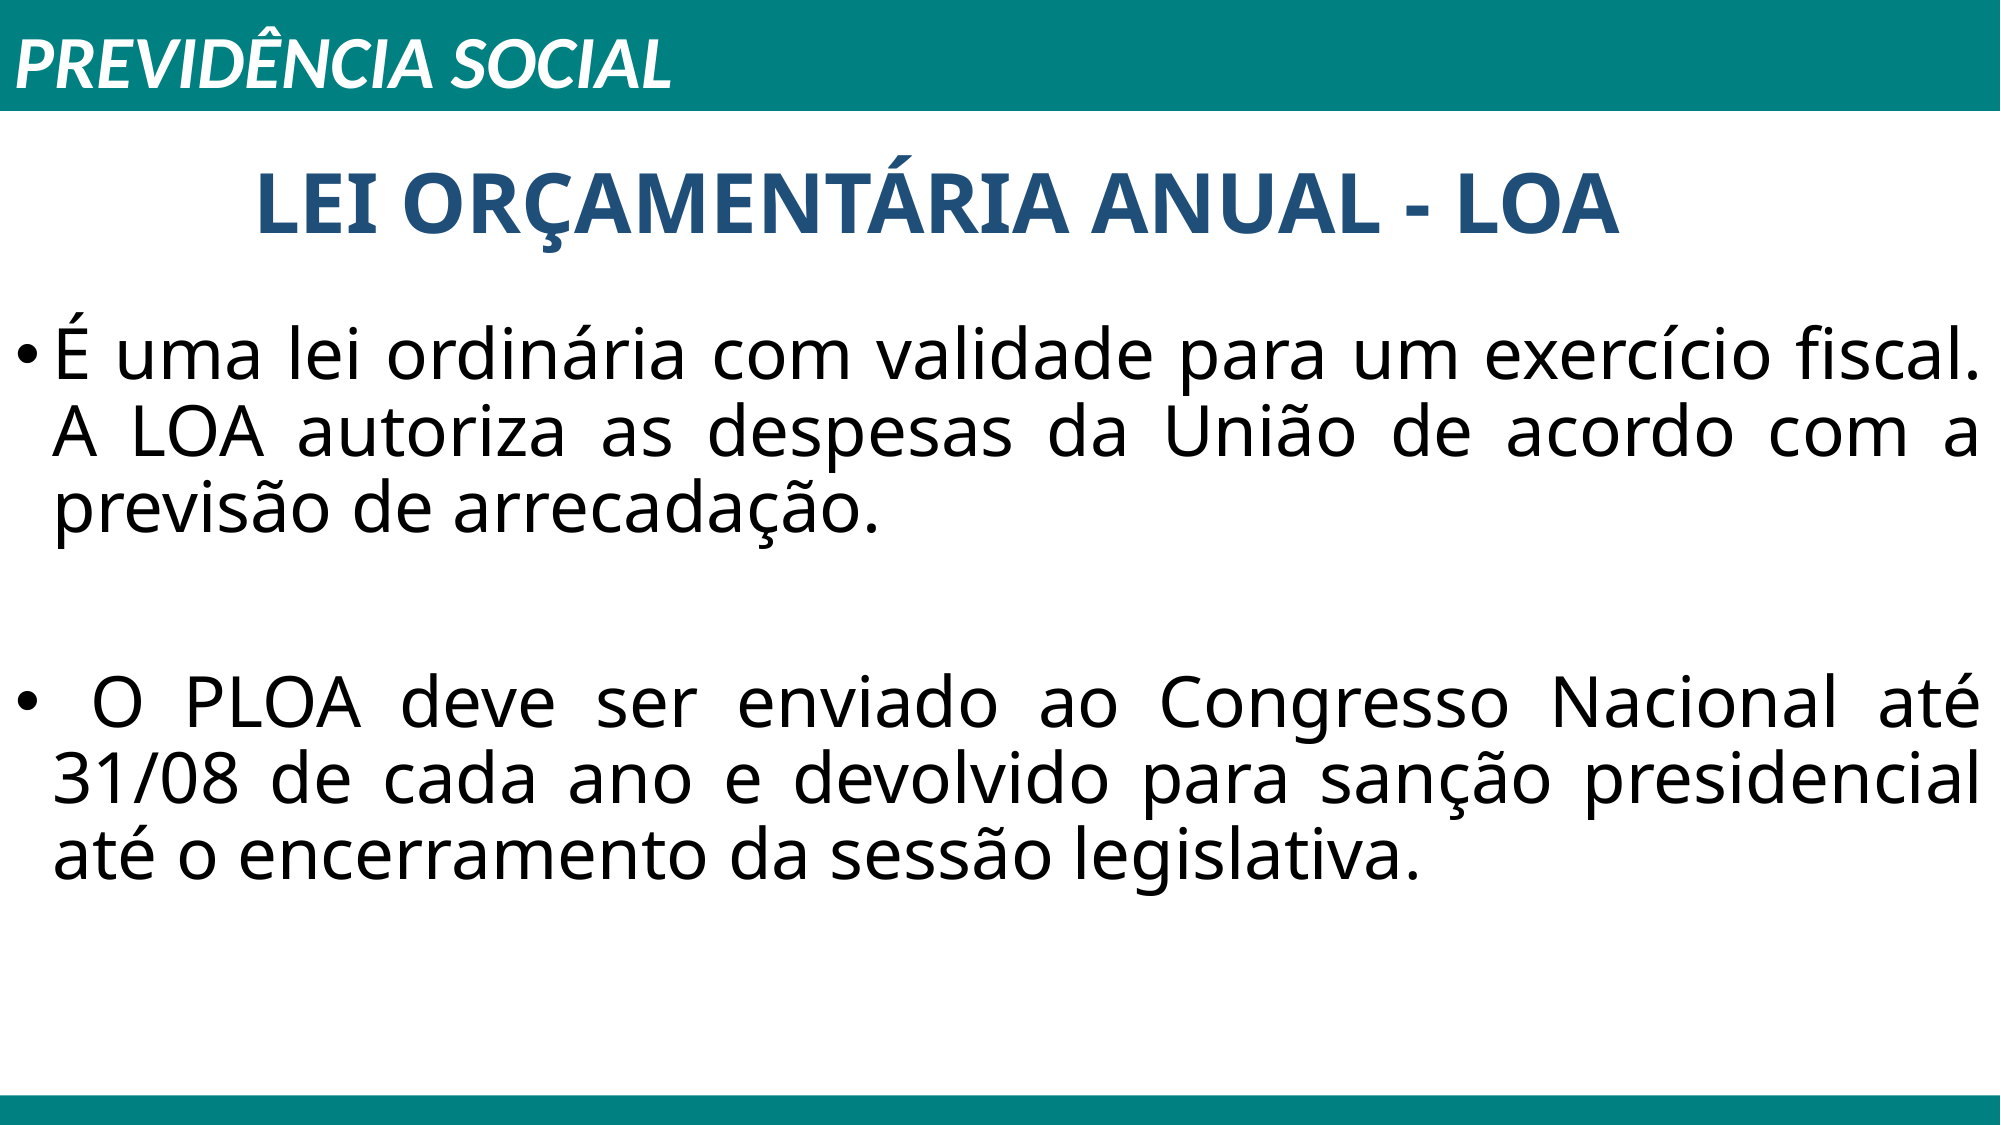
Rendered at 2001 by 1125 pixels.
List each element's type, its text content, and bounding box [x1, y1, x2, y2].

text_box PREVIDÊNCIA SOCIAL [0, 0, 2000, 111]
list É uma lei ordinária com validade para um exercício fiscal. A LOA autoriza as despesas da União de acordo com a previsão de arrecadação. O PLOA deve ser enviado ao Congresso Nacional até 31/08 de cada ano e devolvido para sanção presidencial até o encerramento da sessão legislativa. [0, 311, 2000, 1125]
text_box LEI ORÇAMENTÁRIA ANUAL - LOA [303, 100, 1571, 300]
